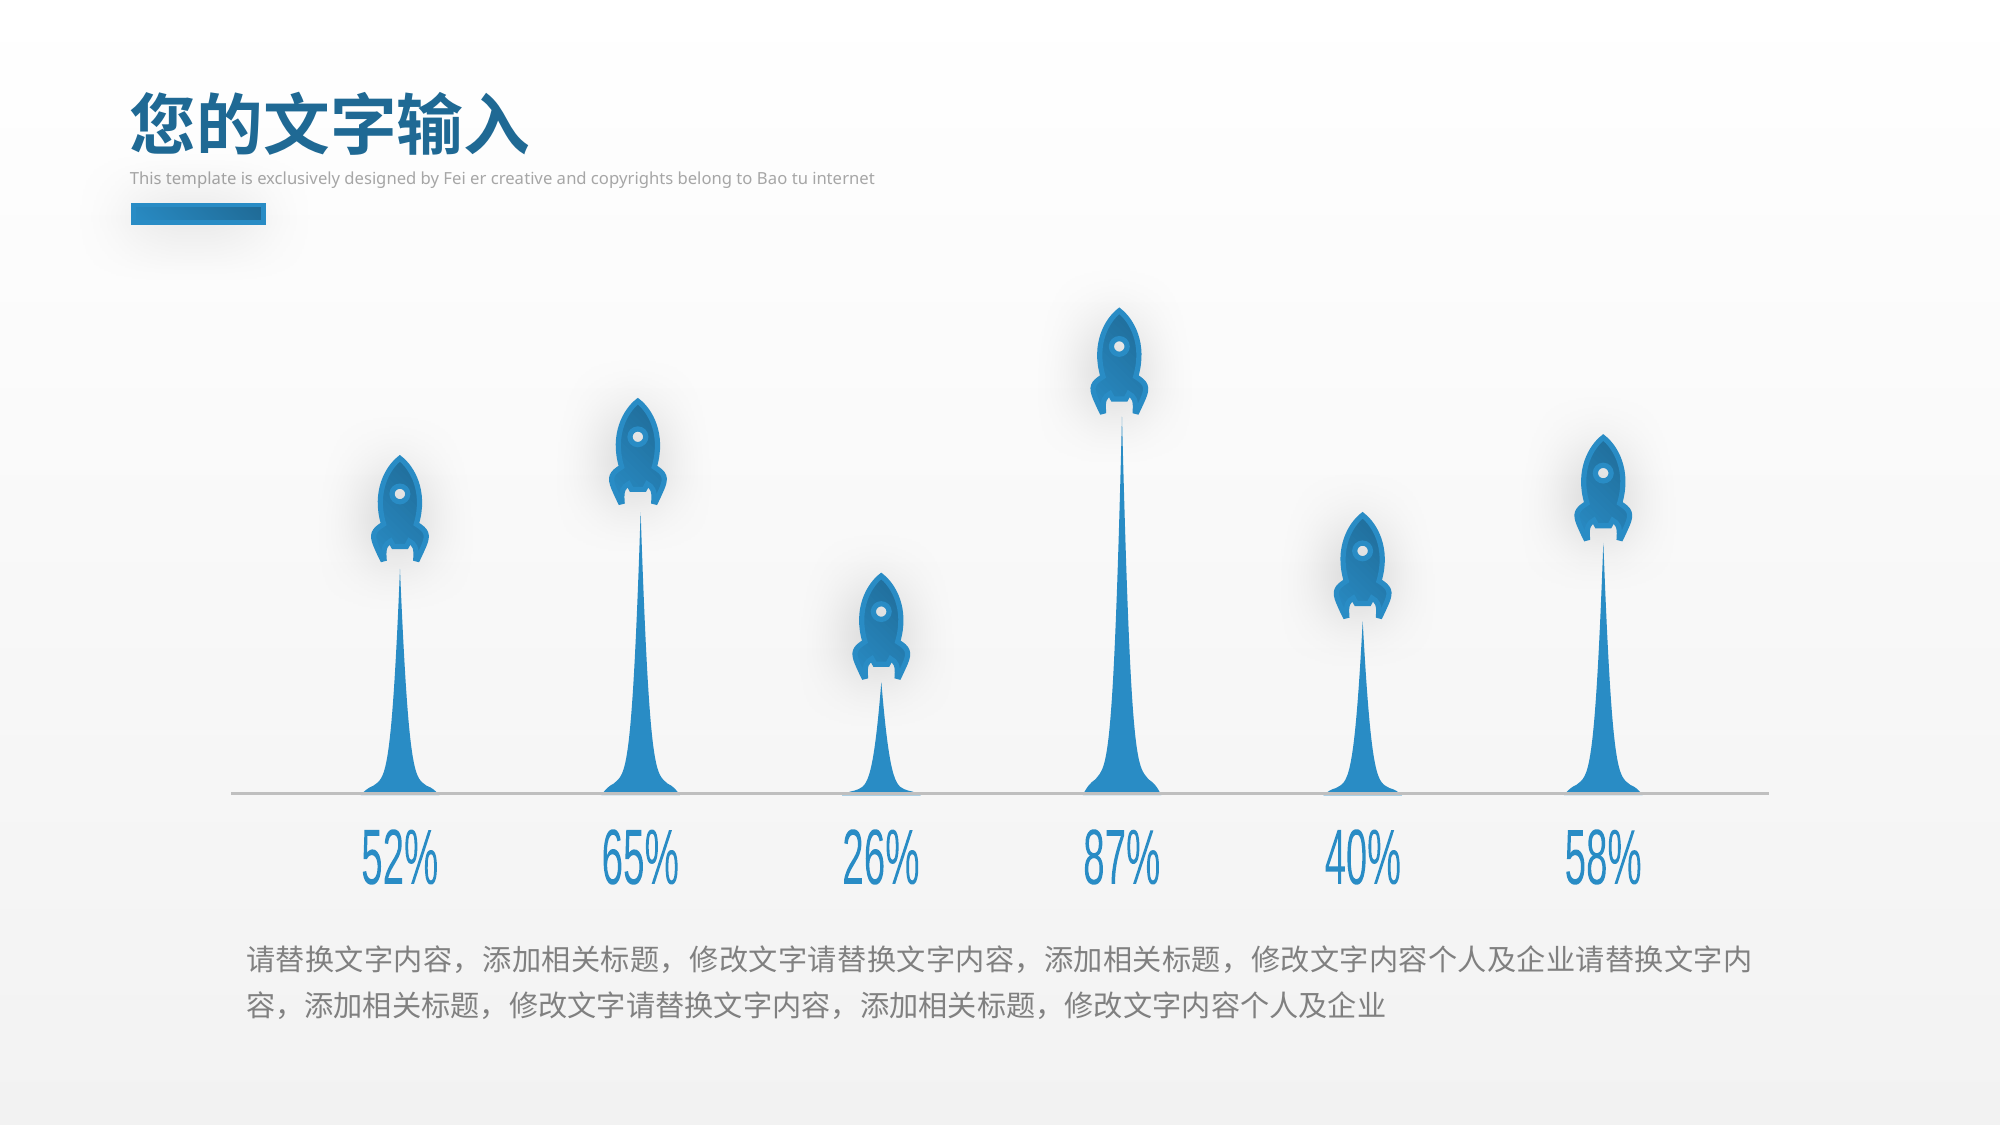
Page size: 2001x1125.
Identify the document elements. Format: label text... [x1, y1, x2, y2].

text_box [360, 416, 1643, 793]
text_box [624, 399, 652, 416]
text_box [115, 75, 998, 223]
text_box 请替换文字内容，添加相关标题，修改文字请替换文字内容，添加相关标题，修改文字内容个人及企业请替换文字内容，添加相关标题，修改文字请替换文字内容，添加相关标题，修改文字内容个人及企业 [231, 923, 1769, 1030]
text_box [1092, 309, 1147, 413]
